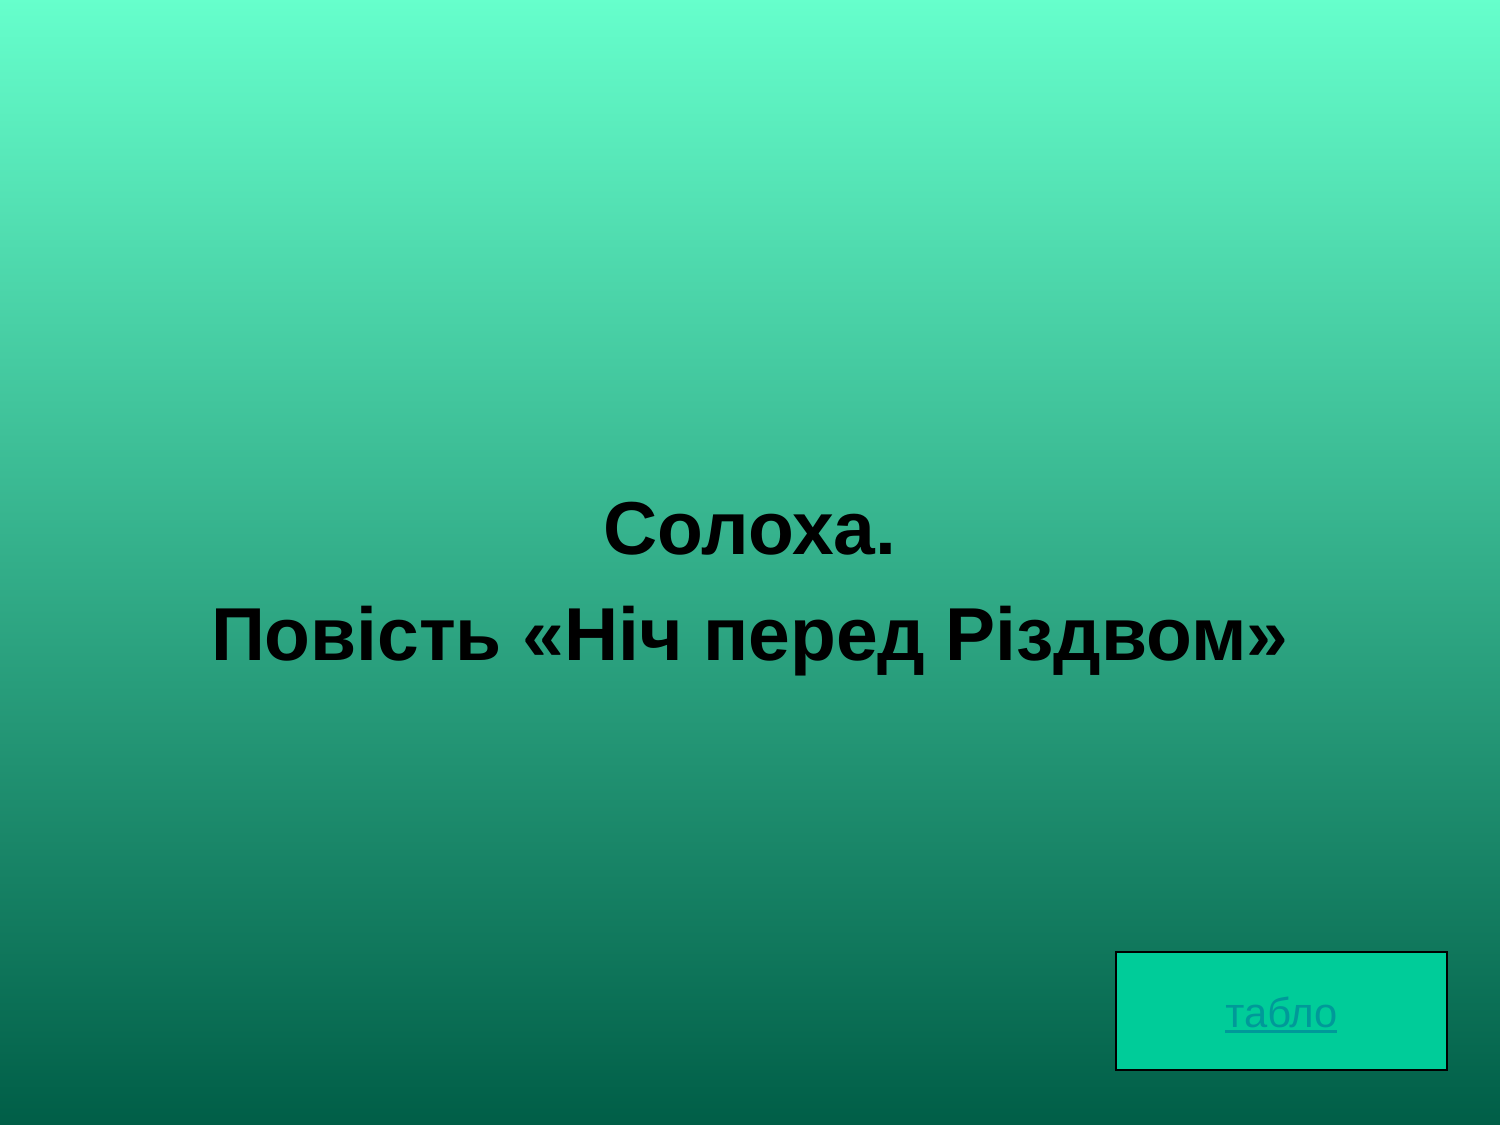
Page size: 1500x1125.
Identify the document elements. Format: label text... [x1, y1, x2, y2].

text_box табло [1116, 952, 1447, 1071]
list Солоха. Повість «Ніч перед Різдвом» [74, 262, 1426, 1006]
